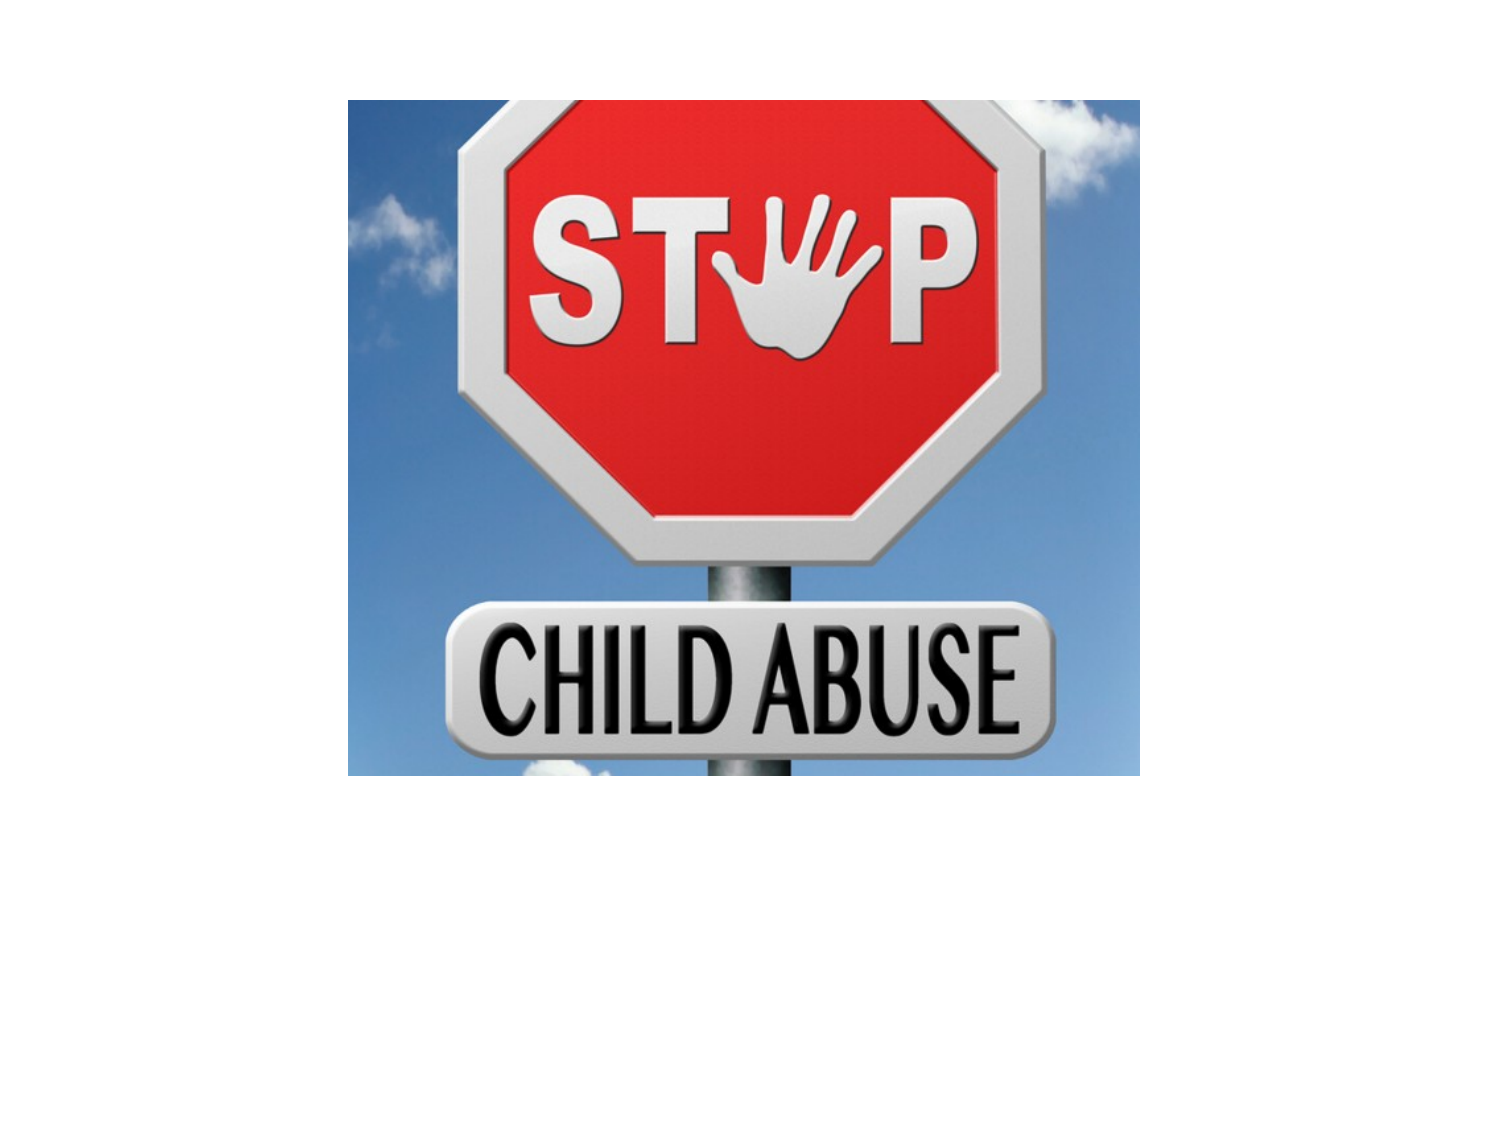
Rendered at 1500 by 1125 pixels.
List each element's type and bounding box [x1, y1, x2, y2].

picture [293, 100, 1195, 776]
